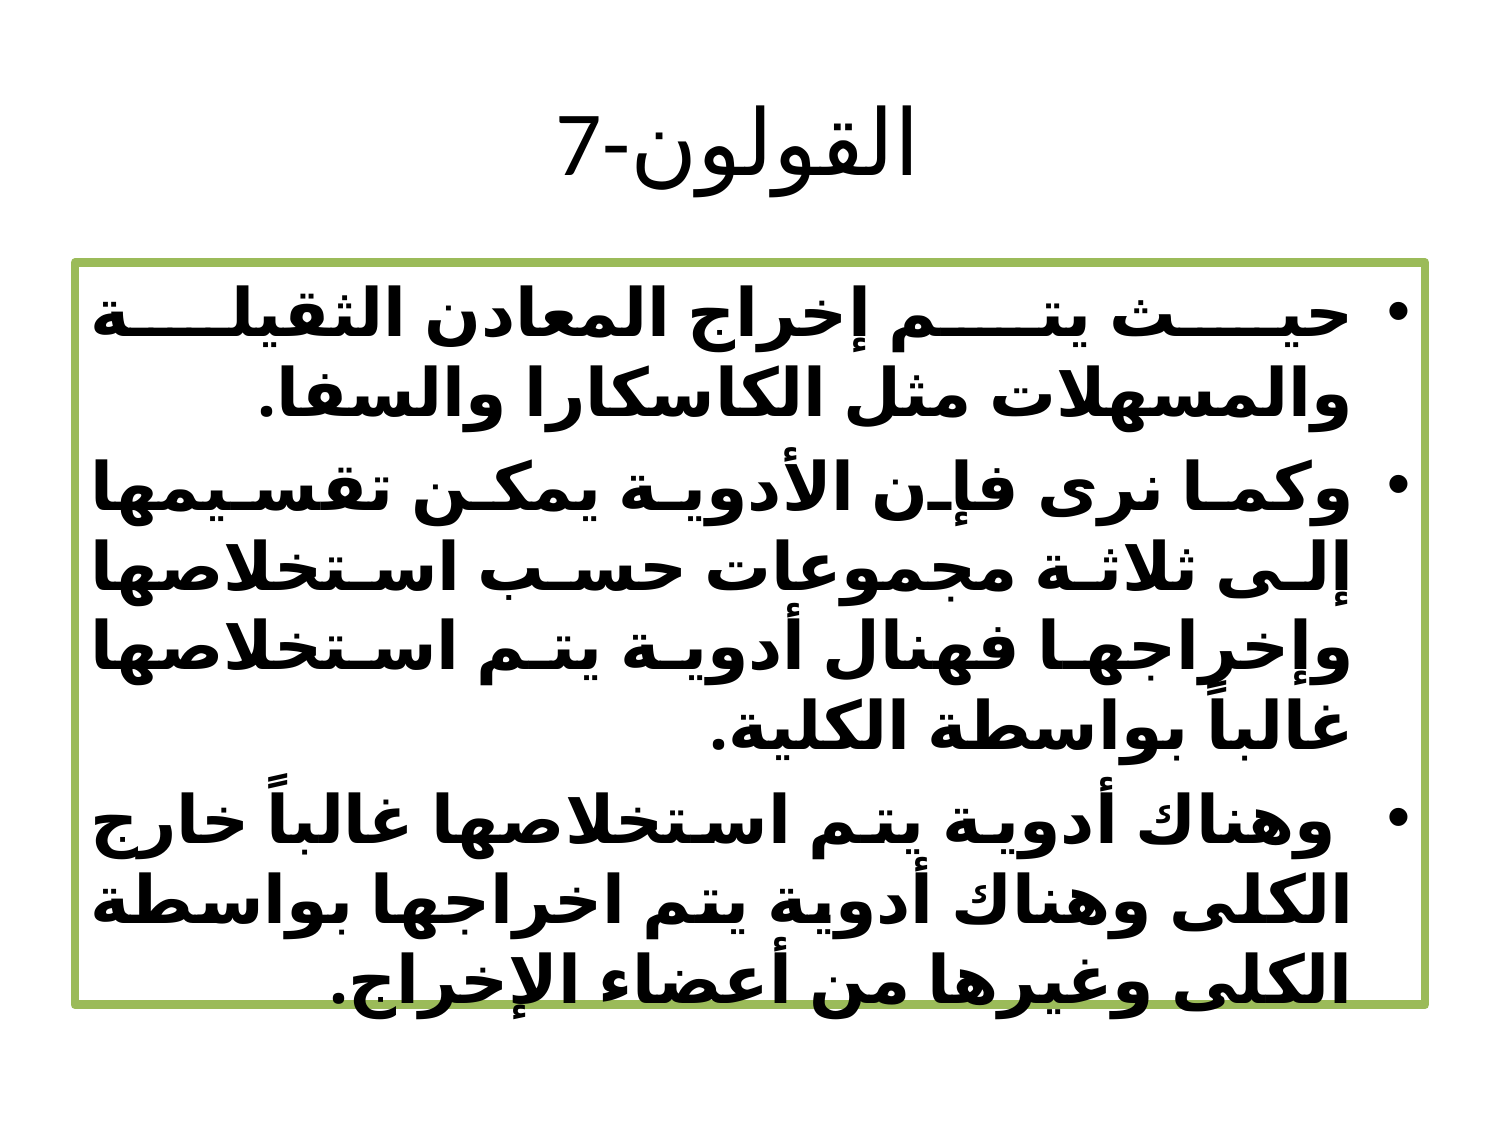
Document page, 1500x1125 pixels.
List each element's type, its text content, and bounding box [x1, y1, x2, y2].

title 7-القولون [75, 45, 1425, 233]
list حيث يتم إخراج المعادن الثقيلة والمسهلات مثل الكاسكارا والسفا. وكما نرى فإن الأدوية يمكن تقسيمها إلى ثلاثة مجموعات حسب استخلاصها وإخراجها فهنال أدوية يتم استخلاصها غالباً بواسطة الكلية. وهناك أدوية يتم استخلاصها غالباً خارج الكلى وهناك أدوية يتم اخراجها بواسطة الكلى وغيرها من أعضاء الإخراج. [75, 262, 1425, 1005]
